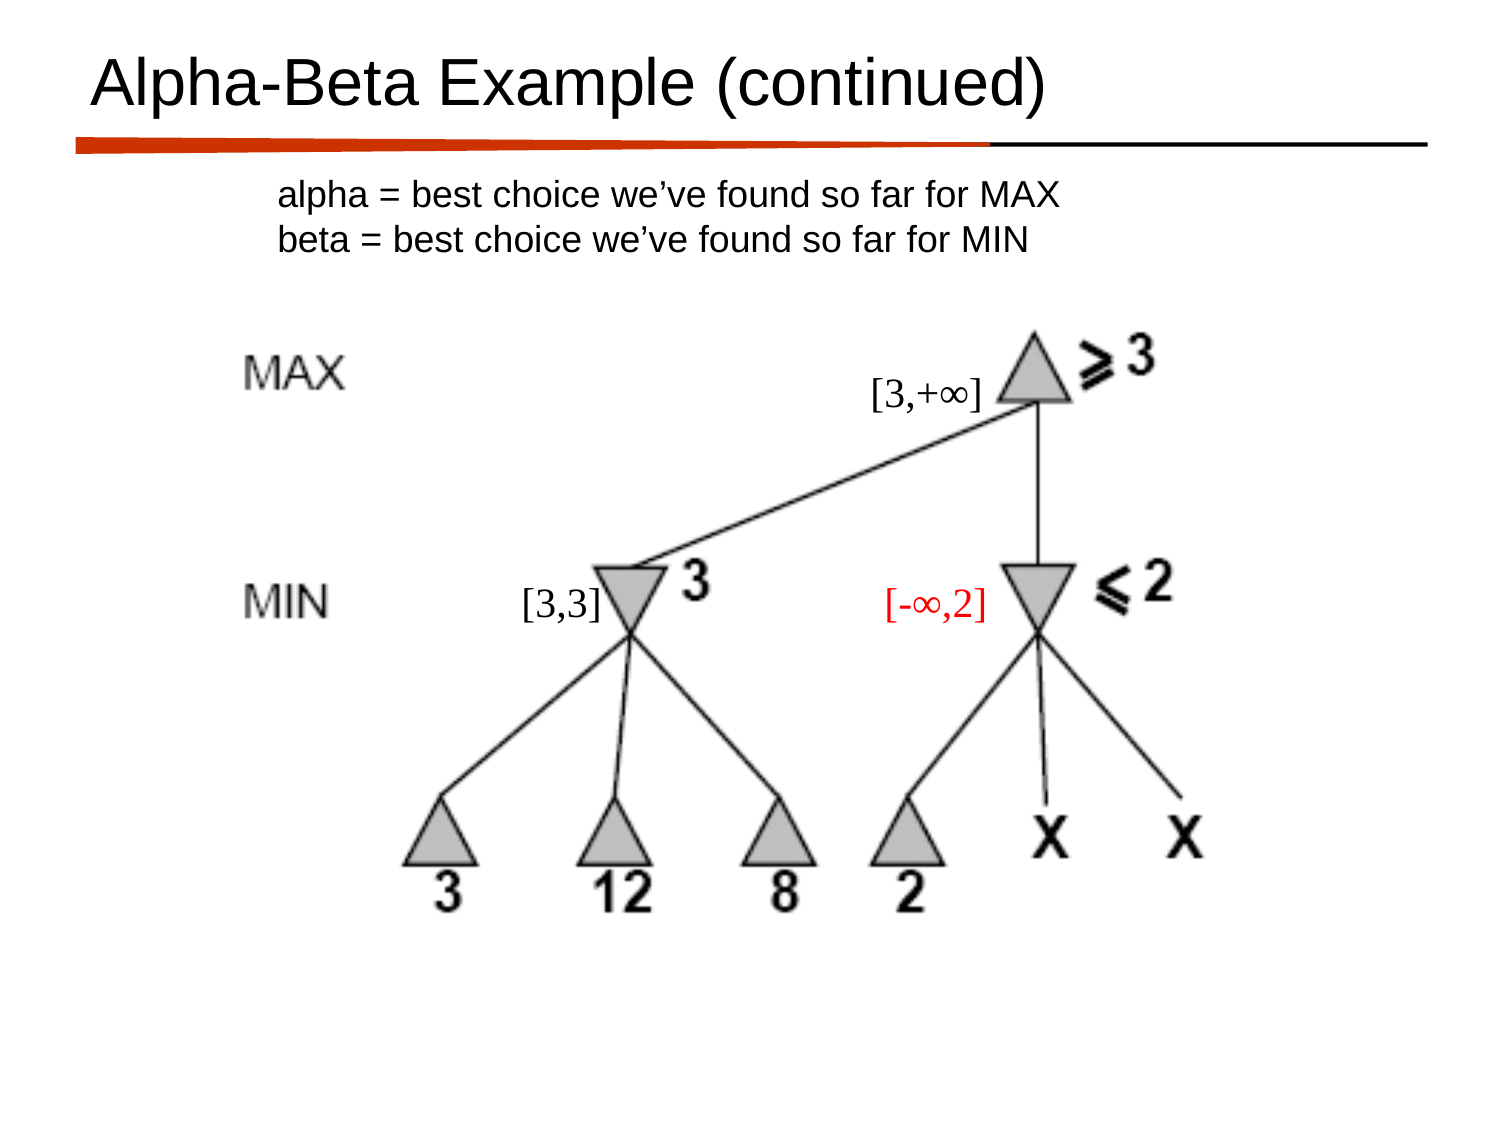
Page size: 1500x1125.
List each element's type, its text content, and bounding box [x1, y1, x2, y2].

title Alpha-Beta Example (continued) [74, 24, 1426, 133]
picture [206, 262, 1326, 980]
text_box alpha = best choice we’ve found so far for MAX beta = best choice we’ve found so far for MIN [262, 162, 1138, 260]
